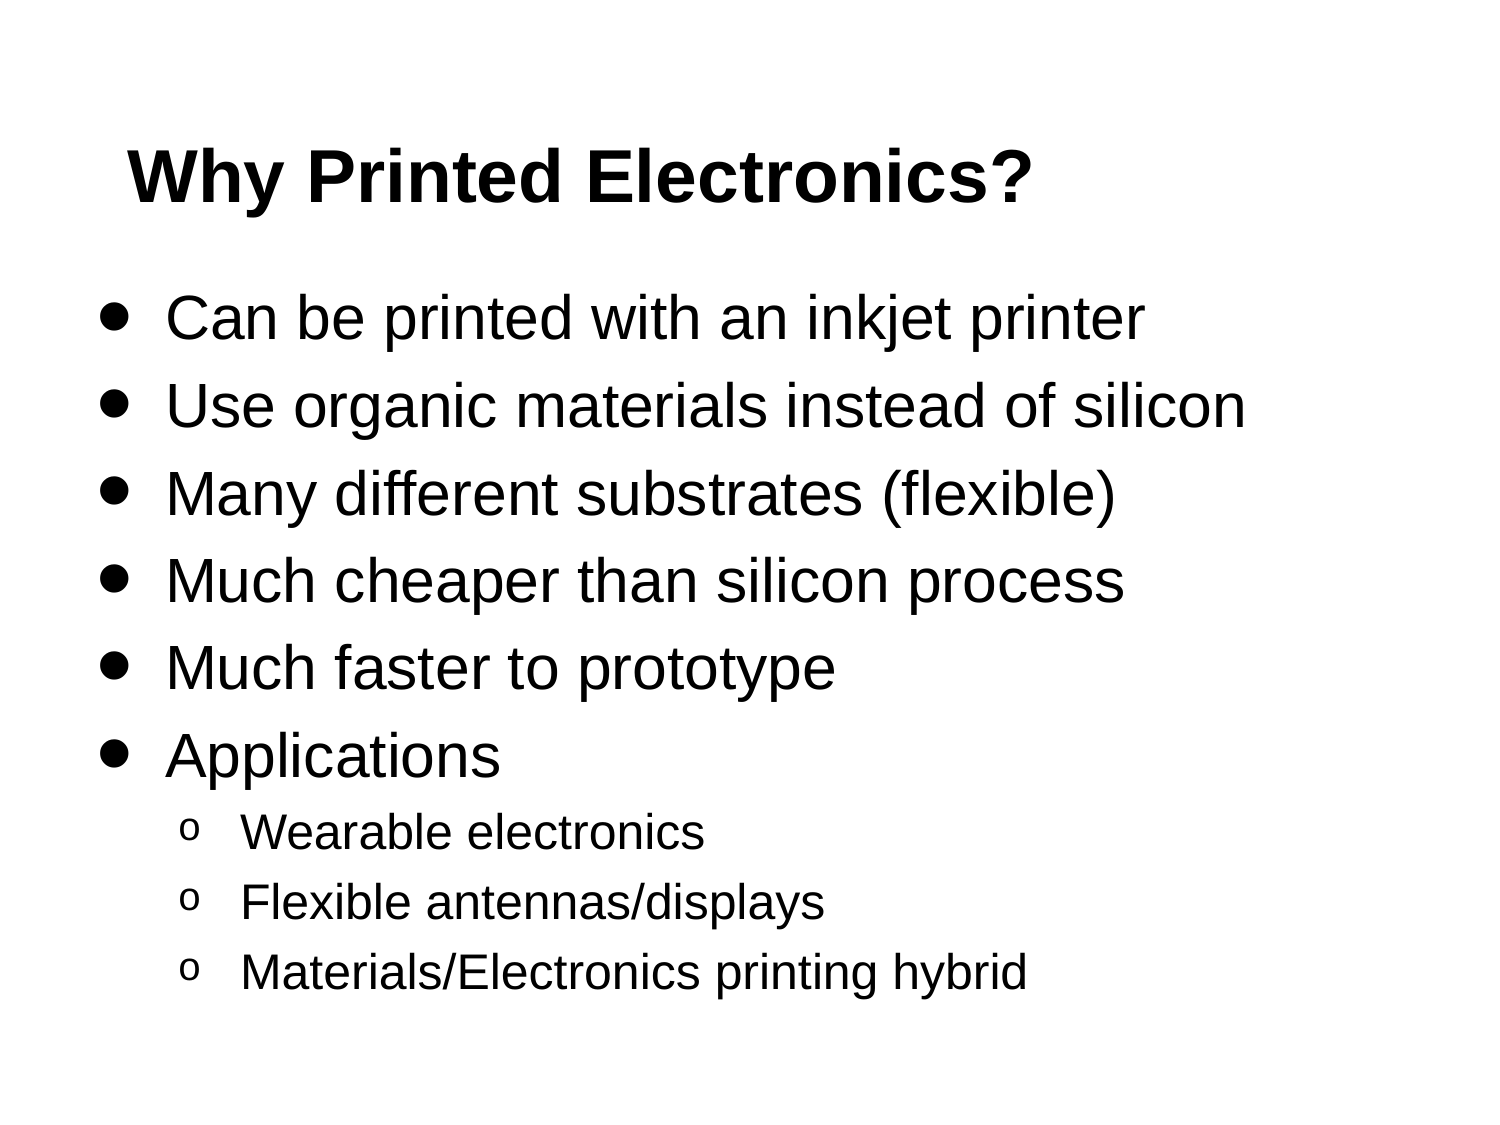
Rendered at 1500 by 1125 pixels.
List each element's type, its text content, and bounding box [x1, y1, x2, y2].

title Why Printed Electronics? [75, 14, 1425, 233]
list Can be printed with an inkjet printer Use organic materials instead of silicon Many different substrates (flexible) Much cheaper than silicon process Much faster to prototype Applications Wearable electronics Flexible antennas/displays Materials/Electronics printing hybrid [75, 262, 1425, 1015]
